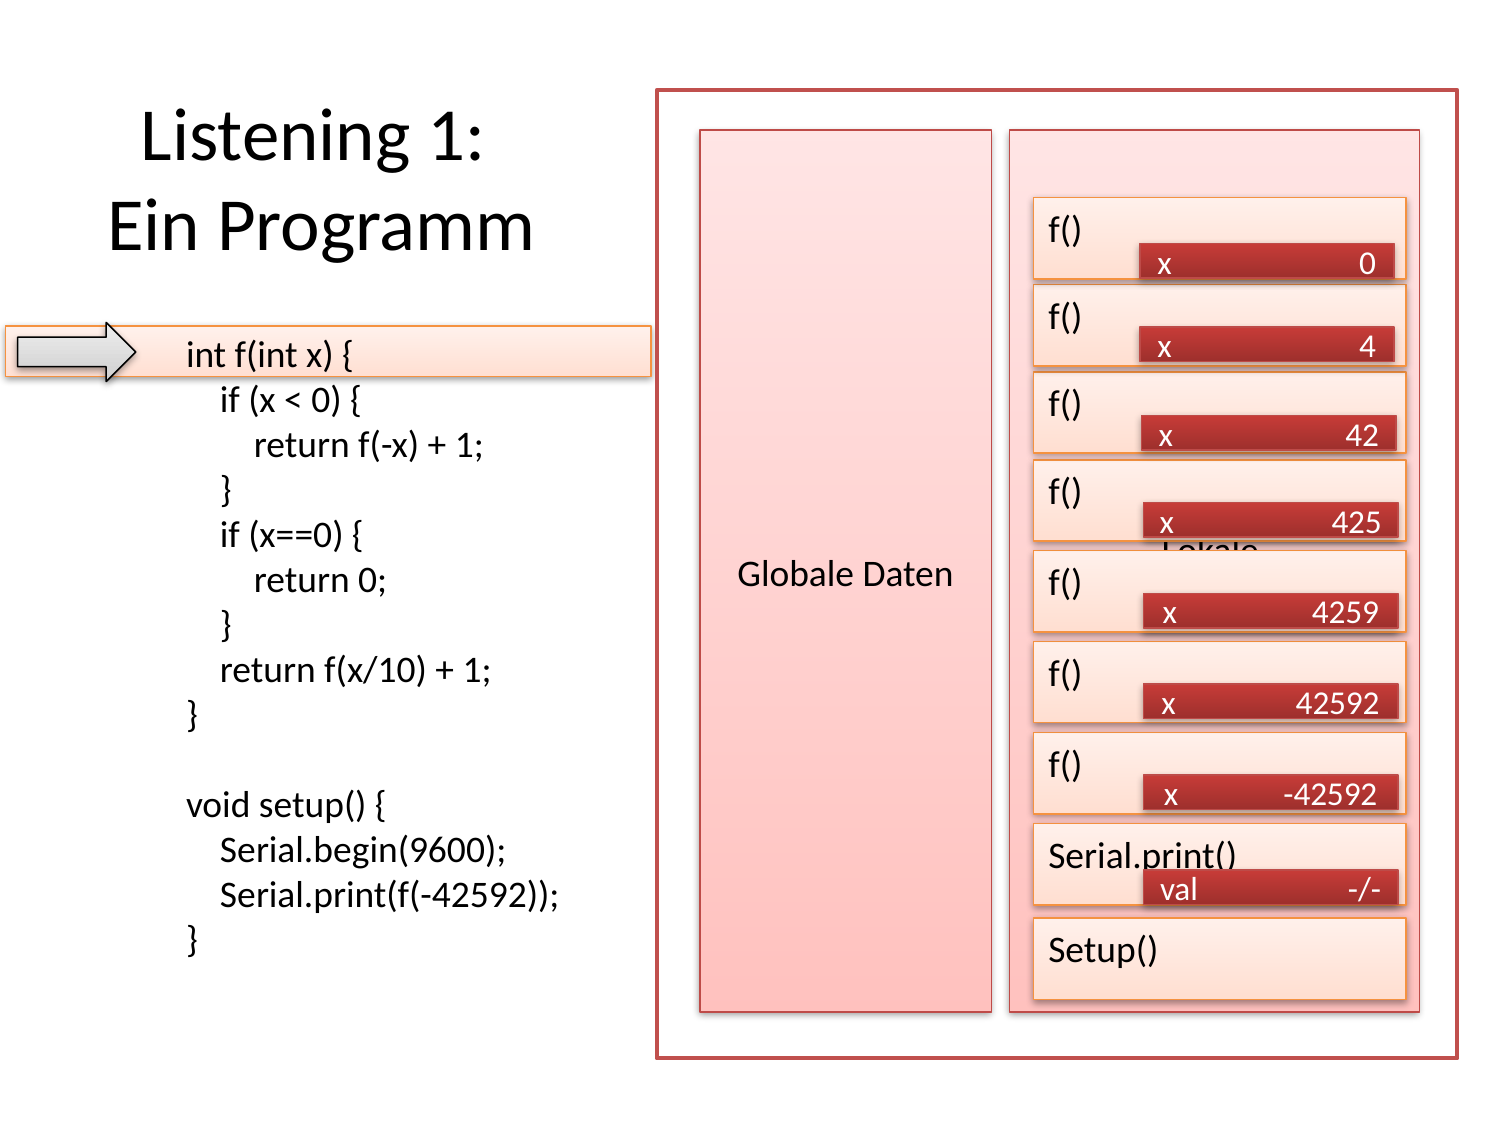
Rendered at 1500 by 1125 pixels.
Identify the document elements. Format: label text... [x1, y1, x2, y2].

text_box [5, 322, 650, 382]
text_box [1033, 550, 1407, 633]
text_box int f(int x) { if (x < 0) { return f(-x) + 1; } if (x==0) { return 0; } return f(x/10) + 1; } void setup() { Serial.begin(9600); Serial.print(f(-42592)); } [171, 390, 650, 968]
text_box Listening 1: Ein Programm [0, 78, 644, 273]
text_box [1033, 641, 1407, 723]
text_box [1033, 459, 1407, 542]
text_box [656, 89, 1458, 1059]
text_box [1033, 732, 1407, 815]
